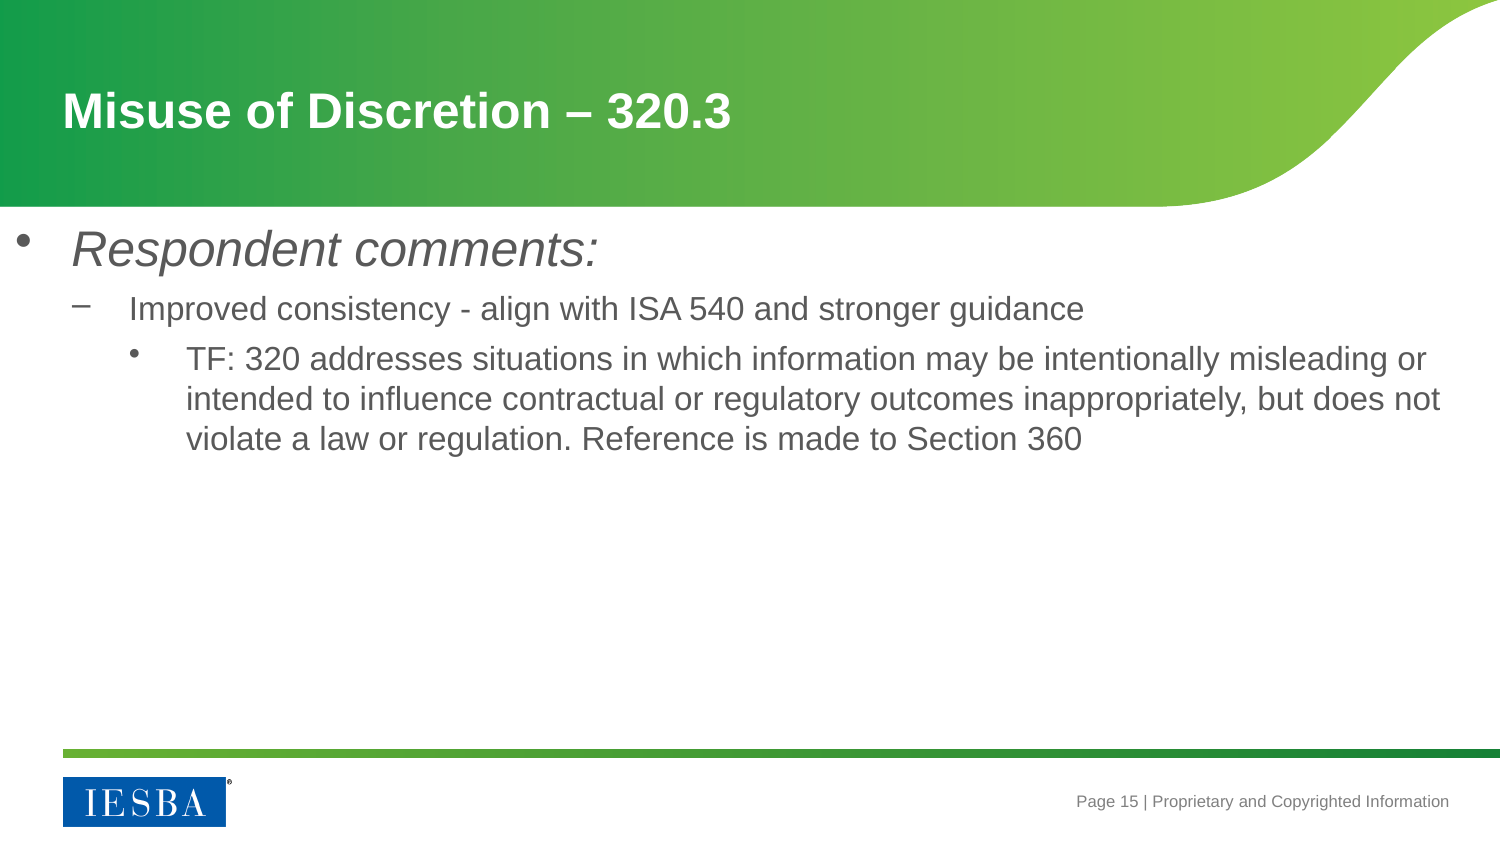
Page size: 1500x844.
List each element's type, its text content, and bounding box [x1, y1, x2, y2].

picture [0, 0, 1500, 207]
picture [63, 777, 232, 827]
title Misuse of Discretion – 320.3 [62, 75, 1300, 142]
list Respondent comments: Improved consistency - align with ISA 540 and stronger guidance TF: 320 addresses situations in which information may be intentionally misleading or intended to influence contractual or regulatory outcomes inappropriately, but does not violate a law or regulation. Reference is made to Section 360 [0, 209, 1500, 747]
